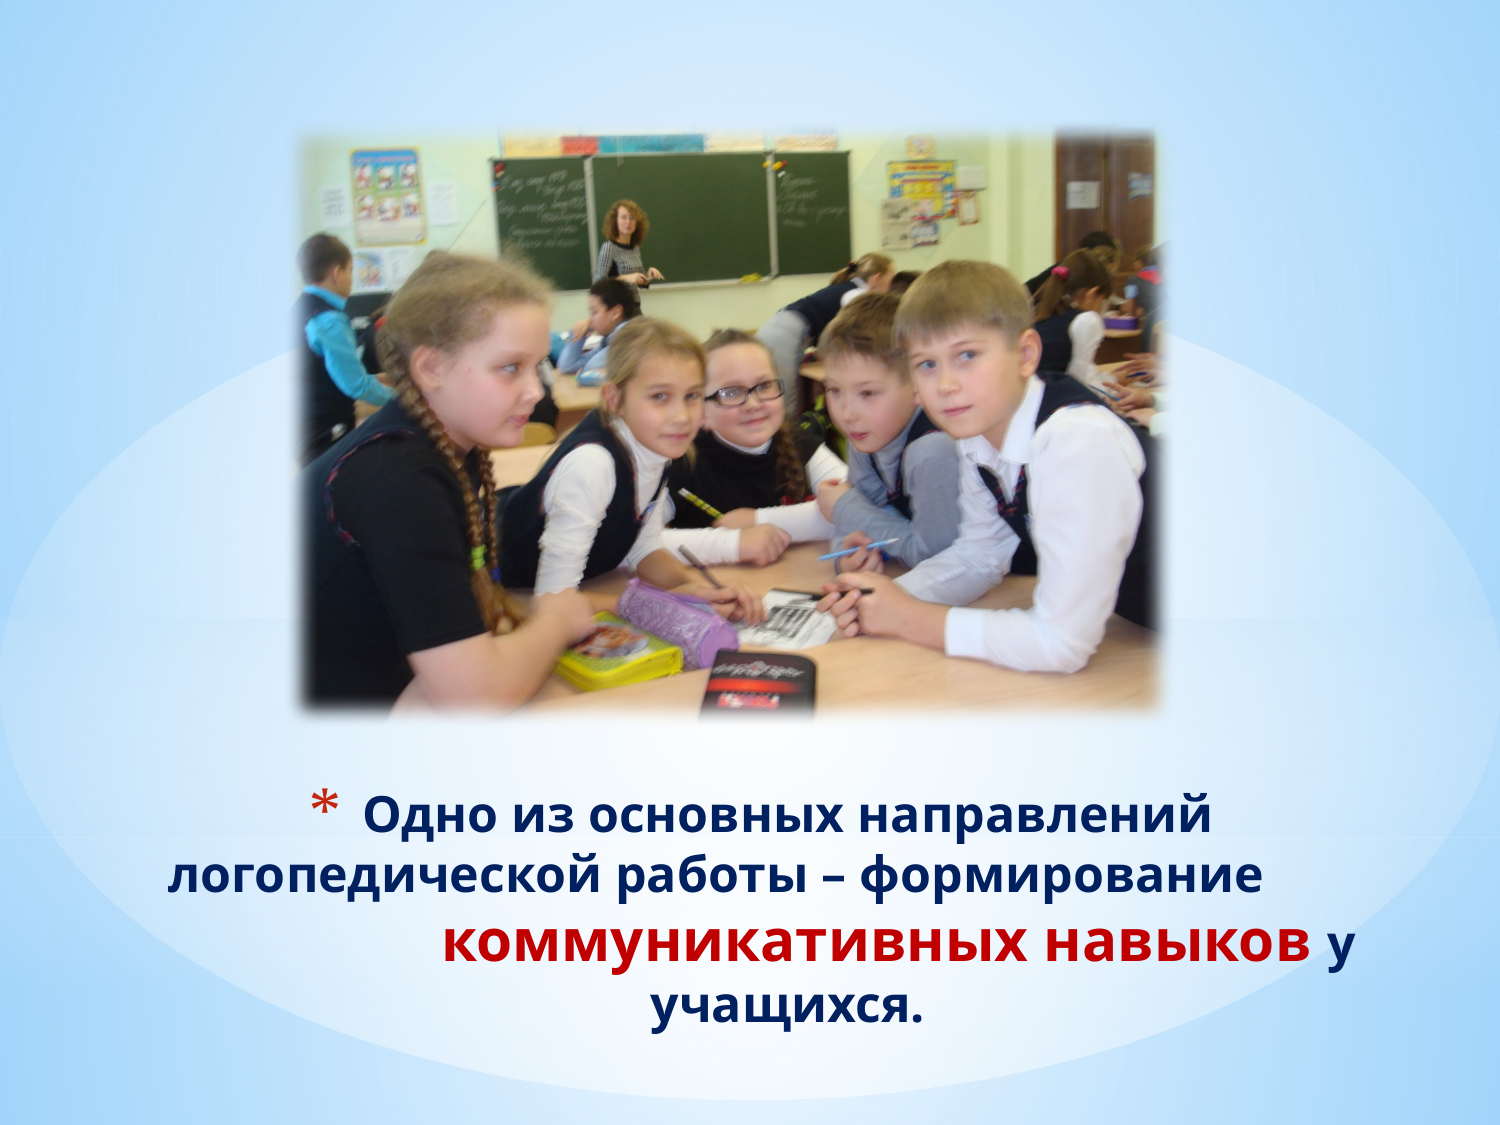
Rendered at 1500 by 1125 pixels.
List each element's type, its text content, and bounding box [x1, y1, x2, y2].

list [284, 119, 1176, 729]
title Одно из основных направлений логопедической работы – формирование коммуникативных навыков у учащихся. [100, 775, 1424, 1047]
